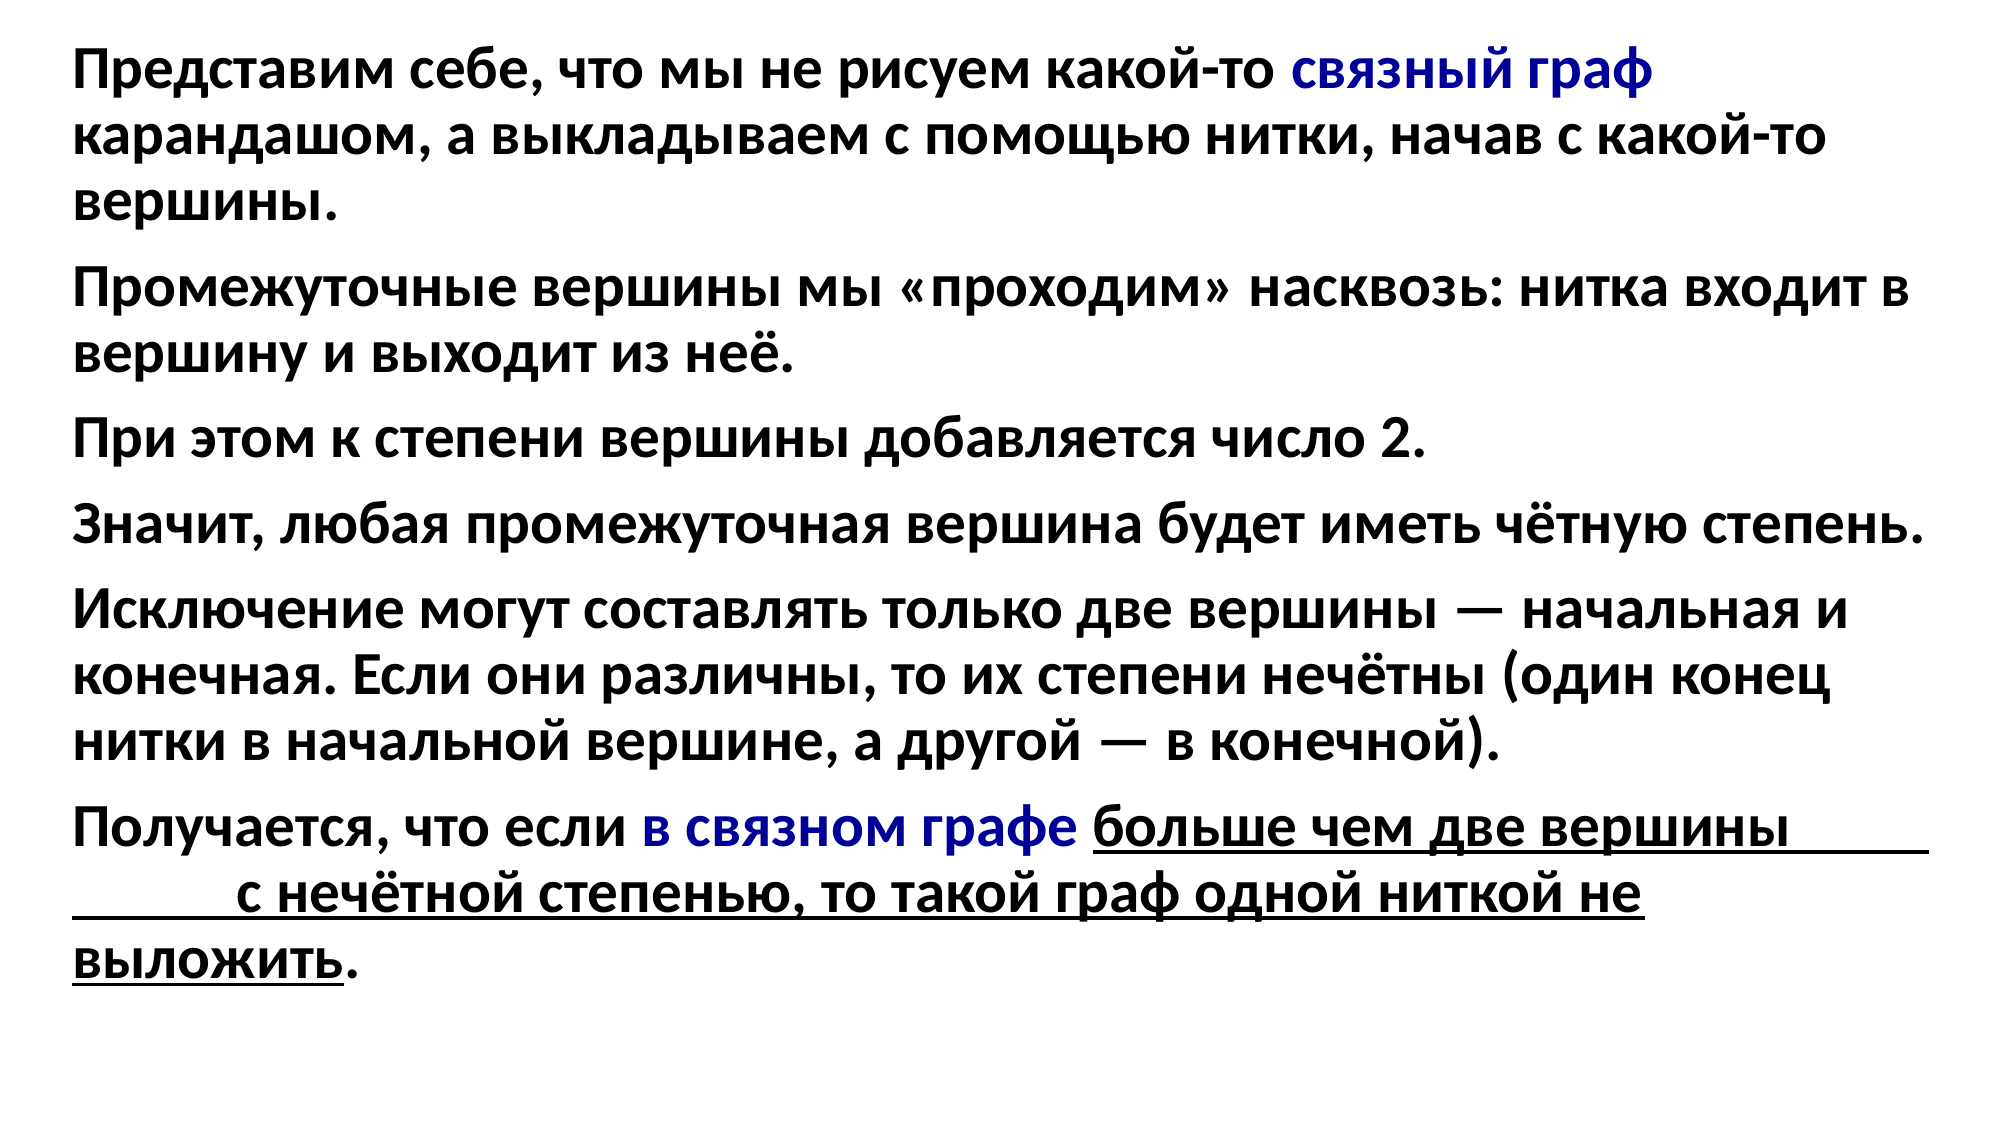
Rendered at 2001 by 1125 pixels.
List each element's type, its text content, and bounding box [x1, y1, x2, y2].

list Представим себе, что мы не рисуем какой-то связный граф карандашом, а выкладываем с помощью нитки, начав с какой-то вершины. Промежуточные вершины мы «проходим» насквозь: нитка входит в вершину и выходит из неё. При этом к степени вершины добавляется число 2. Значит, любая промежуточная вершина будет иметь чётную степень. Исключение могут составлять только две вершины — начальная и конечная. Если они различны, то их степени нечётны (один конец нитки в начальной вершине, а другой — в конечной). Получается, что если в связном графе больше чем две вершины с нечётной степенью, то такой граф одной ниткой не выложить. [57, 28, 1958, 1039]
